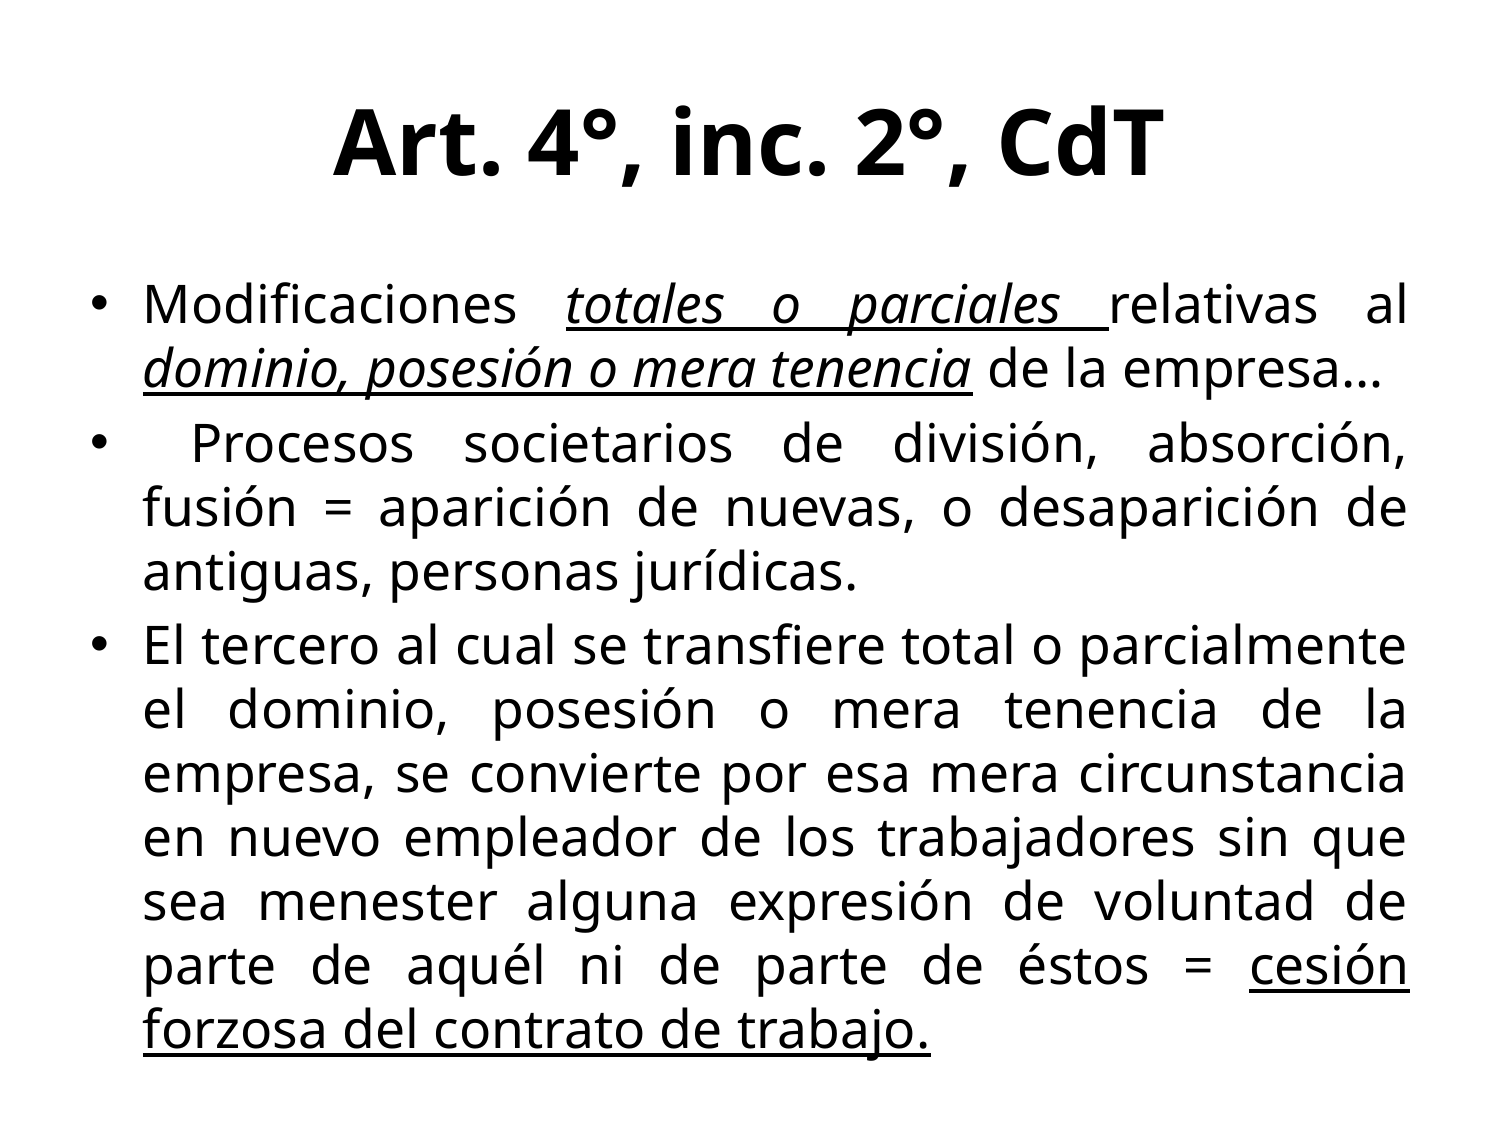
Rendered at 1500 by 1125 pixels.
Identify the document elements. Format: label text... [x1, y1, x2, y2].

title Art. 4°, inc. 2°, CdT [74, 44, 1426, 233]
list Modificaciones totales o parciales relativas al dominio, posesión o mera tenencia de la empresa… Procesos societarios de división, absorción, fusión = aparición de nuevas, o desaparición de antiguas, personas jurídicas. El tercero al cual se transfiere total o parcialmente el dominio, posesión o mera tenencia de la empresa, se convierte por esa mera circunstancia en nuevo empleador de los trabajadores sin que sea menester alguna expresión de voluntad de parte de aquél ni de parte de éstos = cesión forzosa del contrato de trabajo. [74, 262, 1426, 1079]
